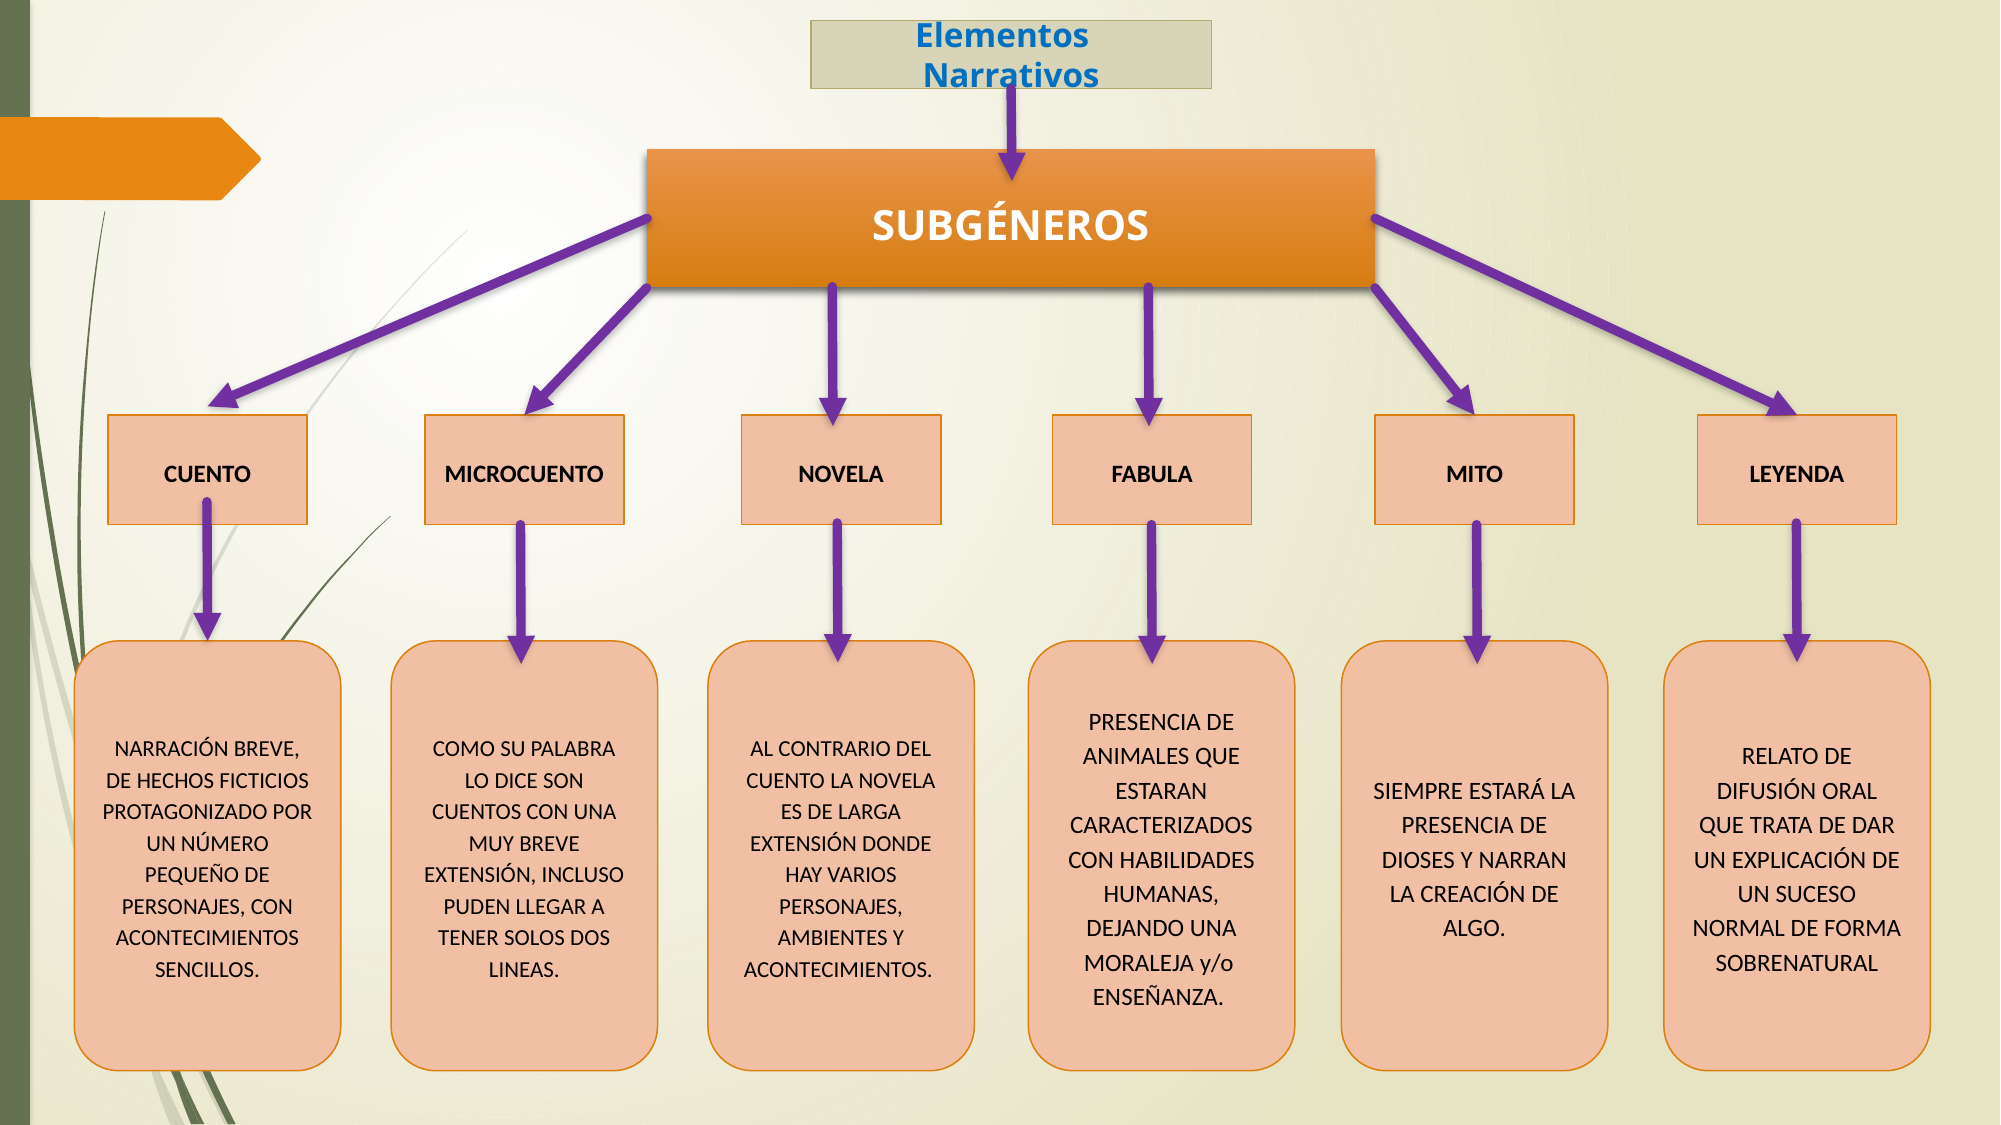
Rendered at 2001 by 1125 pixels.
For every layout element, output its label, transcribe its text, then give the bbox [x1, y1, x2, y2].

text_box MICROCUENTO [424, 415, 625, 525]
text_box PRESENCIA DE ANIMALES QUE ESTARAN CARACTERIZADOS CON HABILIDADES HUMANAS, DEJANDO UNA MORALEJA y/o ENSEÑANZA. [1027, 640, 1296, 1072]
text_box LEYENDA [1697, 414, 1897, 525]
text_box CUENTO [107, 414, 308, 525]
text_box MITO [1374, 423, 1575, 525]
text_box NARRACIÓN BREVE, DE HECHOS FICTICIOS PROTAGONIZADO POR UN NÚMERO PEQUEÑO DE PERSONAJES, CON ACONTECIMIENTOS SENCILLOS. [73, 640, 342, 1072]
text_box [207, 218, 648, 407]
text_box AL CONTRARIO DEL CUENTO LA NOVELA ES DE LARGA EXTENSIÓN DONDE HAY VARIOS PERSONAJES, AMBIENTES Y ACONTECIMIENTOS. [707, 640, 976, 1072]
text_box COMO SU PALABRA LO DICE SON CUENTOS CON UNA MUY BREVE EXTENSIÓN, INCLUSO PUDEN LLEGAR A TENER SOLOS DOS LINEAS. [390, 640, 659, 1072]
text_box FABULA [1052, 414, 1252, 525]
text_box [1374, 287, 1475, 416]
text_box SUBGÉNEROS [647, 149, 1375, 287]
text_box RELATO DE DIFUSIÓN ORAL QUE TRATA DE DAR UN EXPLICACIÓN DE UN SUCESO NORMAL DE FORMA SOBRENATURAL [1663, 640, 1932, 1072]
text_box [1374, 218, 1798, 416]
text_box Elementos Narrativos [810, 20, 1212, 89]
text_box SIEMPRE ESTARÁ LA PRESENCIA DE DIOSES Y NARRAN LA CREACIÓN DE ALGO. [1340, 640, 1609, 1072]
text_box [524, 287, 647, 416]
text_box NOVELA [741, 414, 942, 525]
